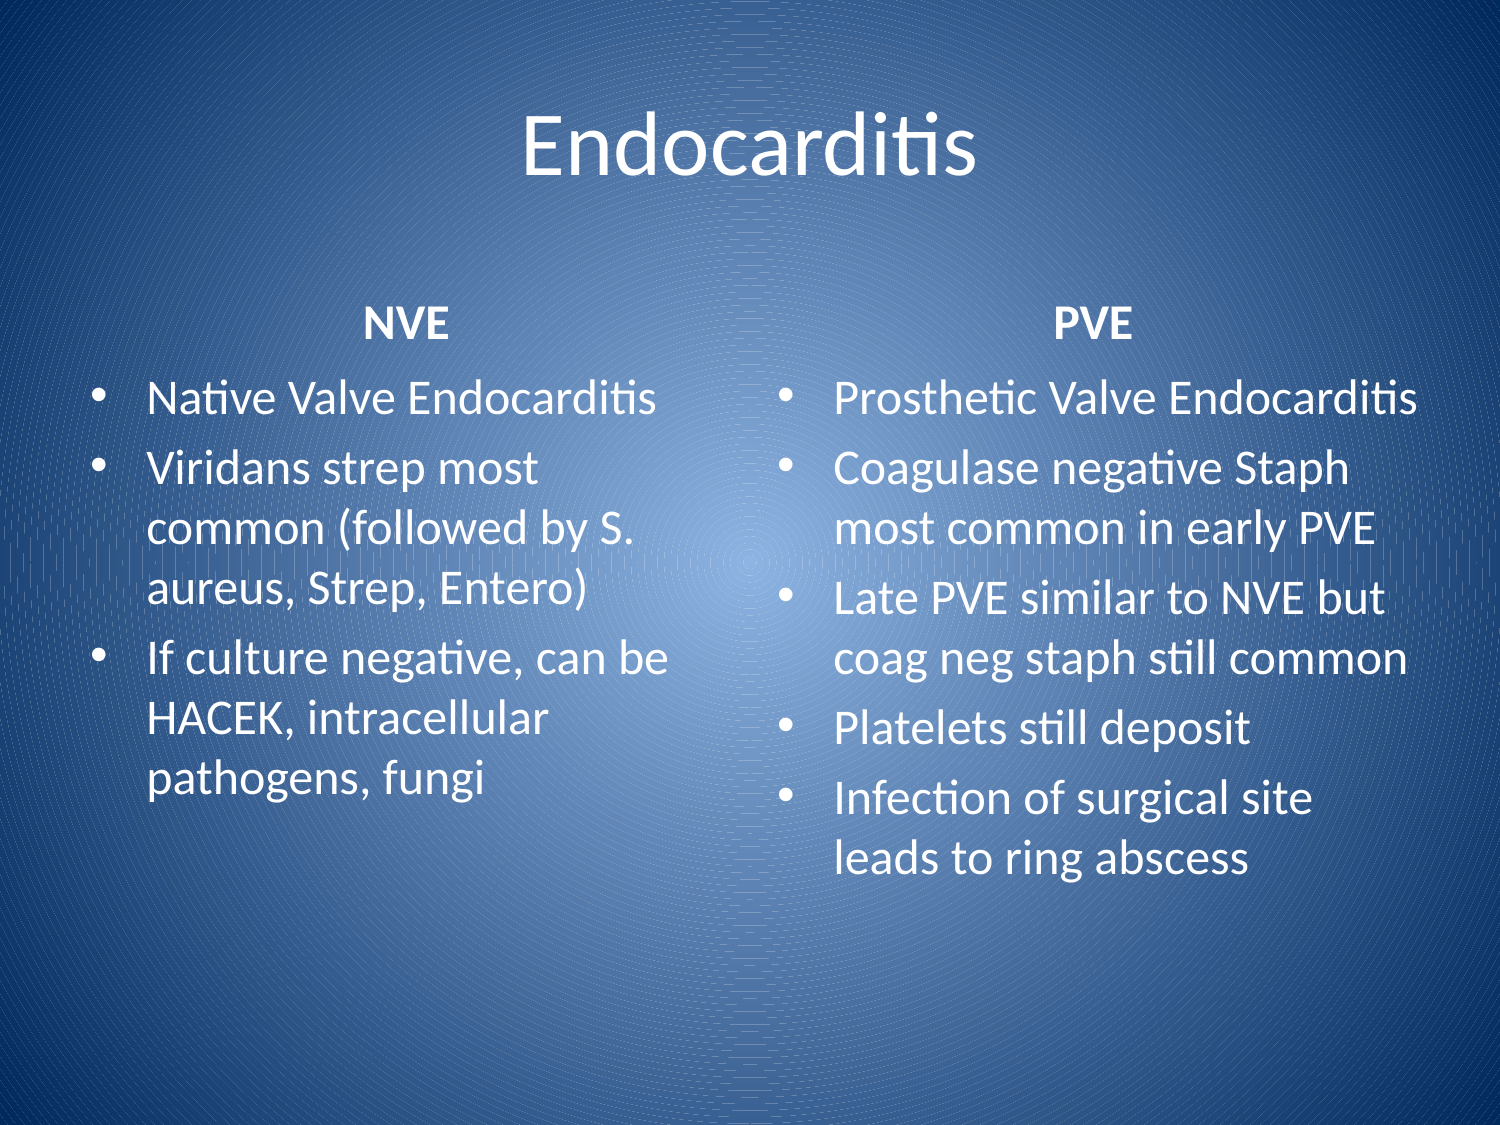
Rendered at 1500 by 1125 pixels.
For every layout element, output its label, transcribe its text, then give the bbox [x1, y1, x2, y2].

list Native Valve Endocarditis Viridans strep most common (followed by S. aureus, Strep, Entero) If culture negative, can be HACEK, intracellular pathogens, fungi [75, 356, 738, 1005]
list Prosthetic Valve Endocarditis Coagulase negative Staph most common in early PVE Late PVE similar to NVE but coag neg staph still common Platelets still deposit Infection of surgical site leads to ring abscess [761, 356, 1438, 1005]
list PVE [761, 251, 1425, 356]
list NVE [75, 251, 738, 356]
title Endocarditis [75, 45, 1425, 233]
